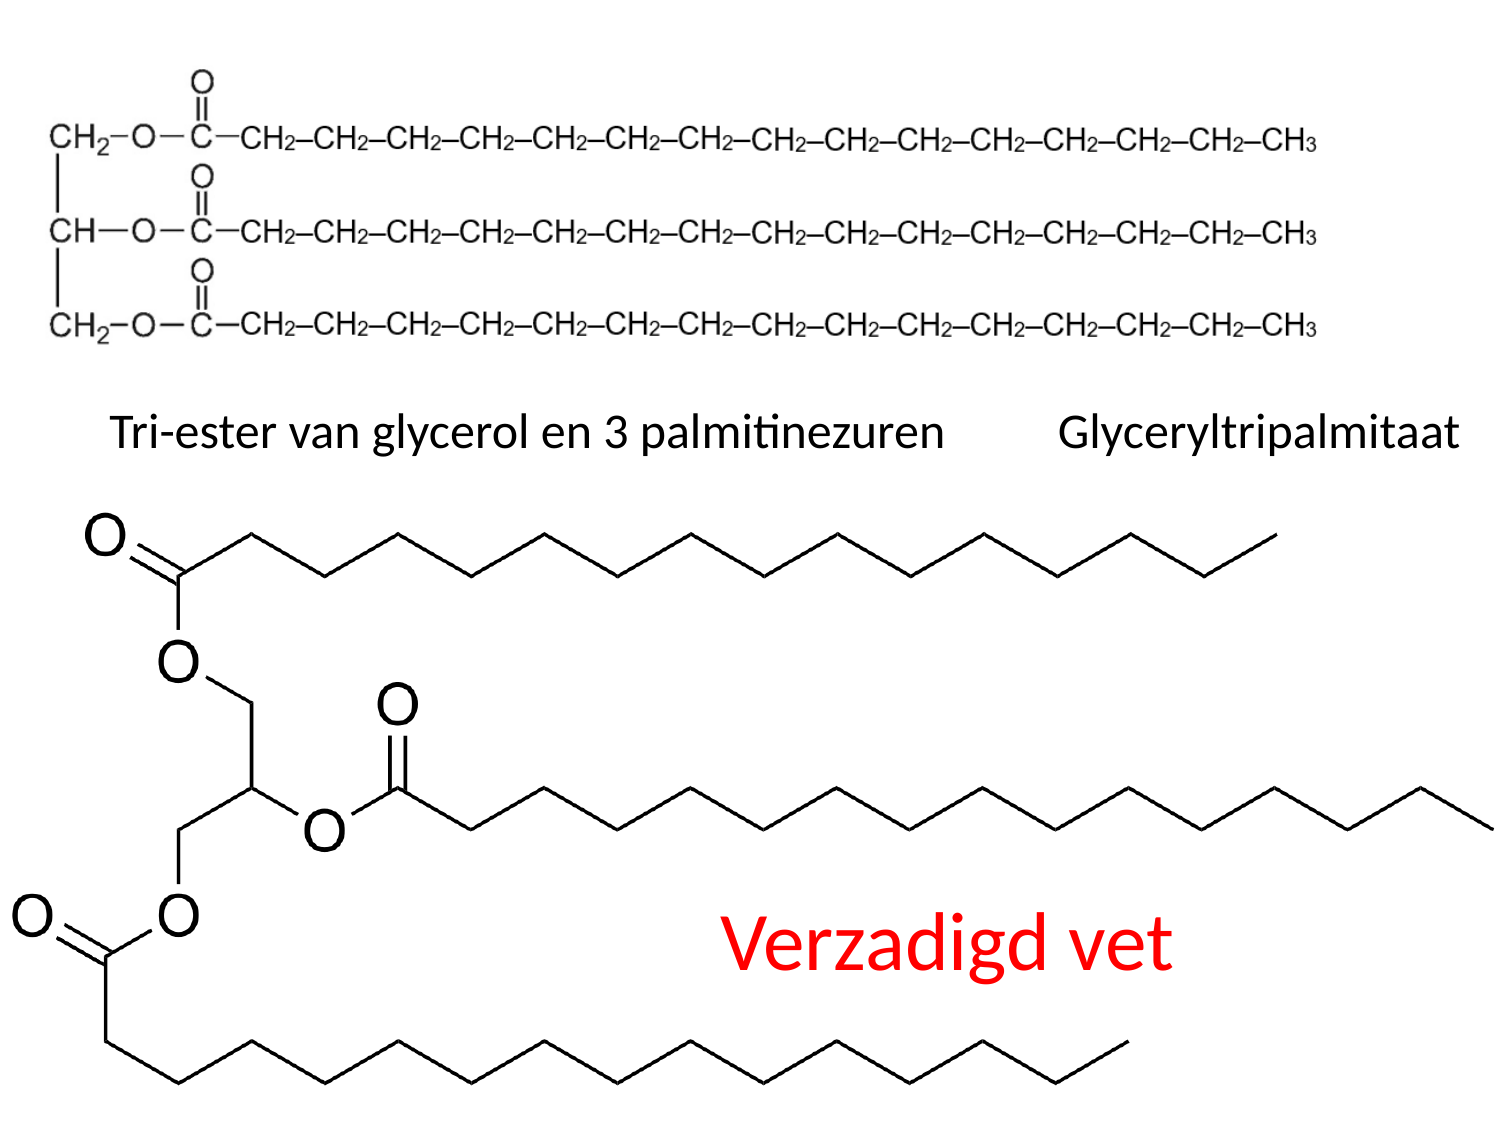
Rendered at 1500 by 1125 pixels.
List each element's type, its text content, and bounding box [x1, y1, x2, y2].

picture [0, 495, 1500, 1095]
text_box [43, 23, 1337, 392]
text_box Tri-ester van glycerol en 3 palmitinezuren Glyceryltripalmitaat [94, 391, 1476, 467]
